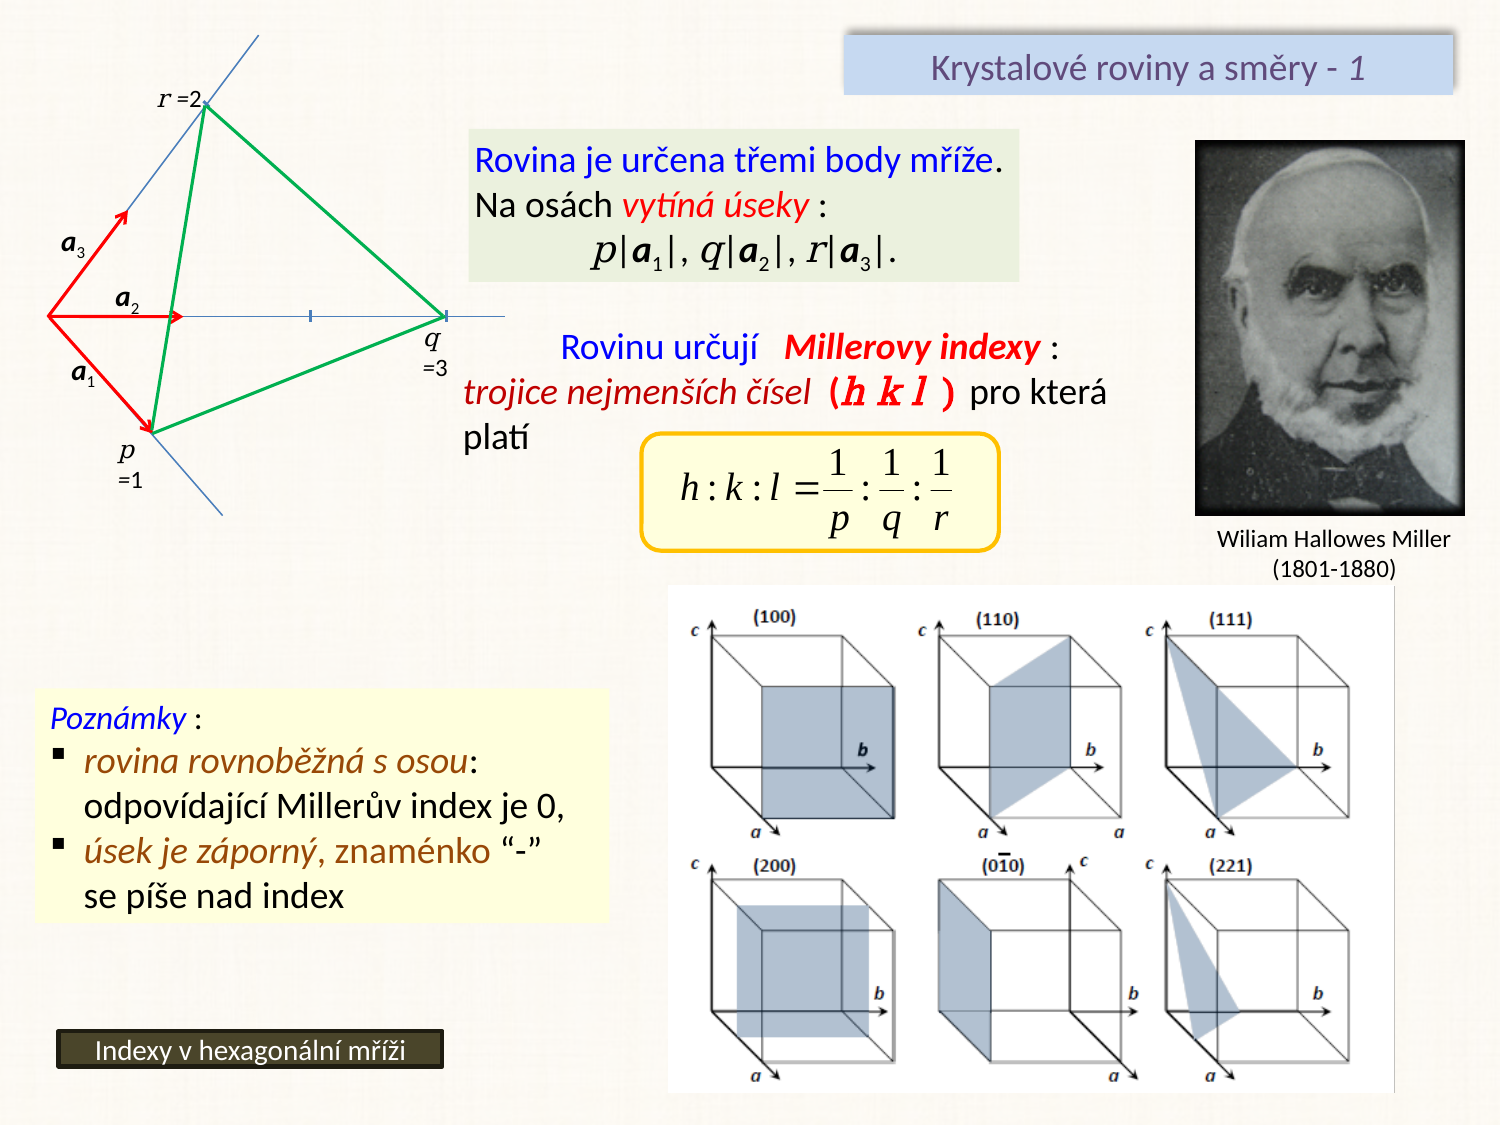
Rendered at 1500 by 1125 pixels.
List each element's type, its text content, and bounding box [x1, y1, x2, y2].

text_box Indexy v hexagonální mříži [56, 1029, 444, 1069]
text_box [456, 316, 1173, 552]
text_box Poznámky : rovina rovnoběžná s osou: odpovídající Millerův index je 0, úsek je záporný, znaménko “-” se píše nad index [35, 688, 610, 924]
text_box Krystalové roviny a směry - 1 [843, 35, 1454, 95]
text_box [46, 34, 505, 516]
text_box Rovina je určena třemi body mříže. Na osách vytíná úseky : p|a1|, q|a2|, r|a3|. [509, 128, 1020, 282]
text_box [1193, 140, 1476, 592]
picture [667, 585, 1395, 1093]
